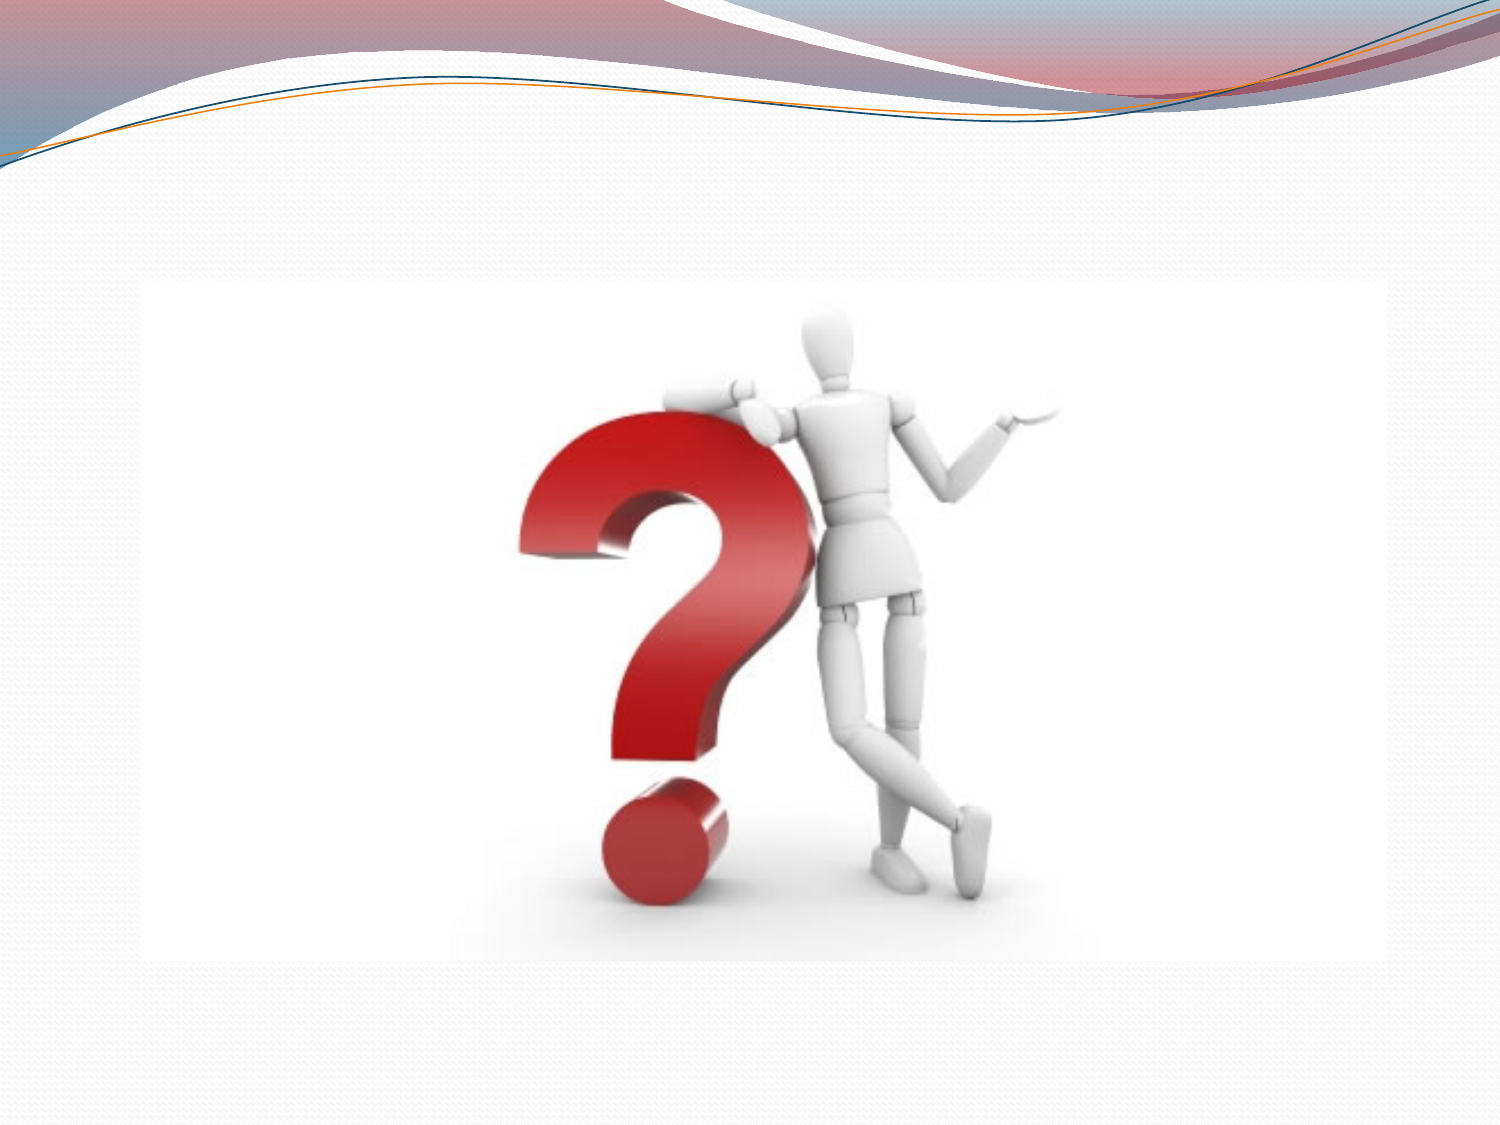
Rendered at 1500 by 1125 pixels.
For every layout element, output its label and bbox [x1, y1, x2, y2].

picture [140, 280, 1387, 962]
